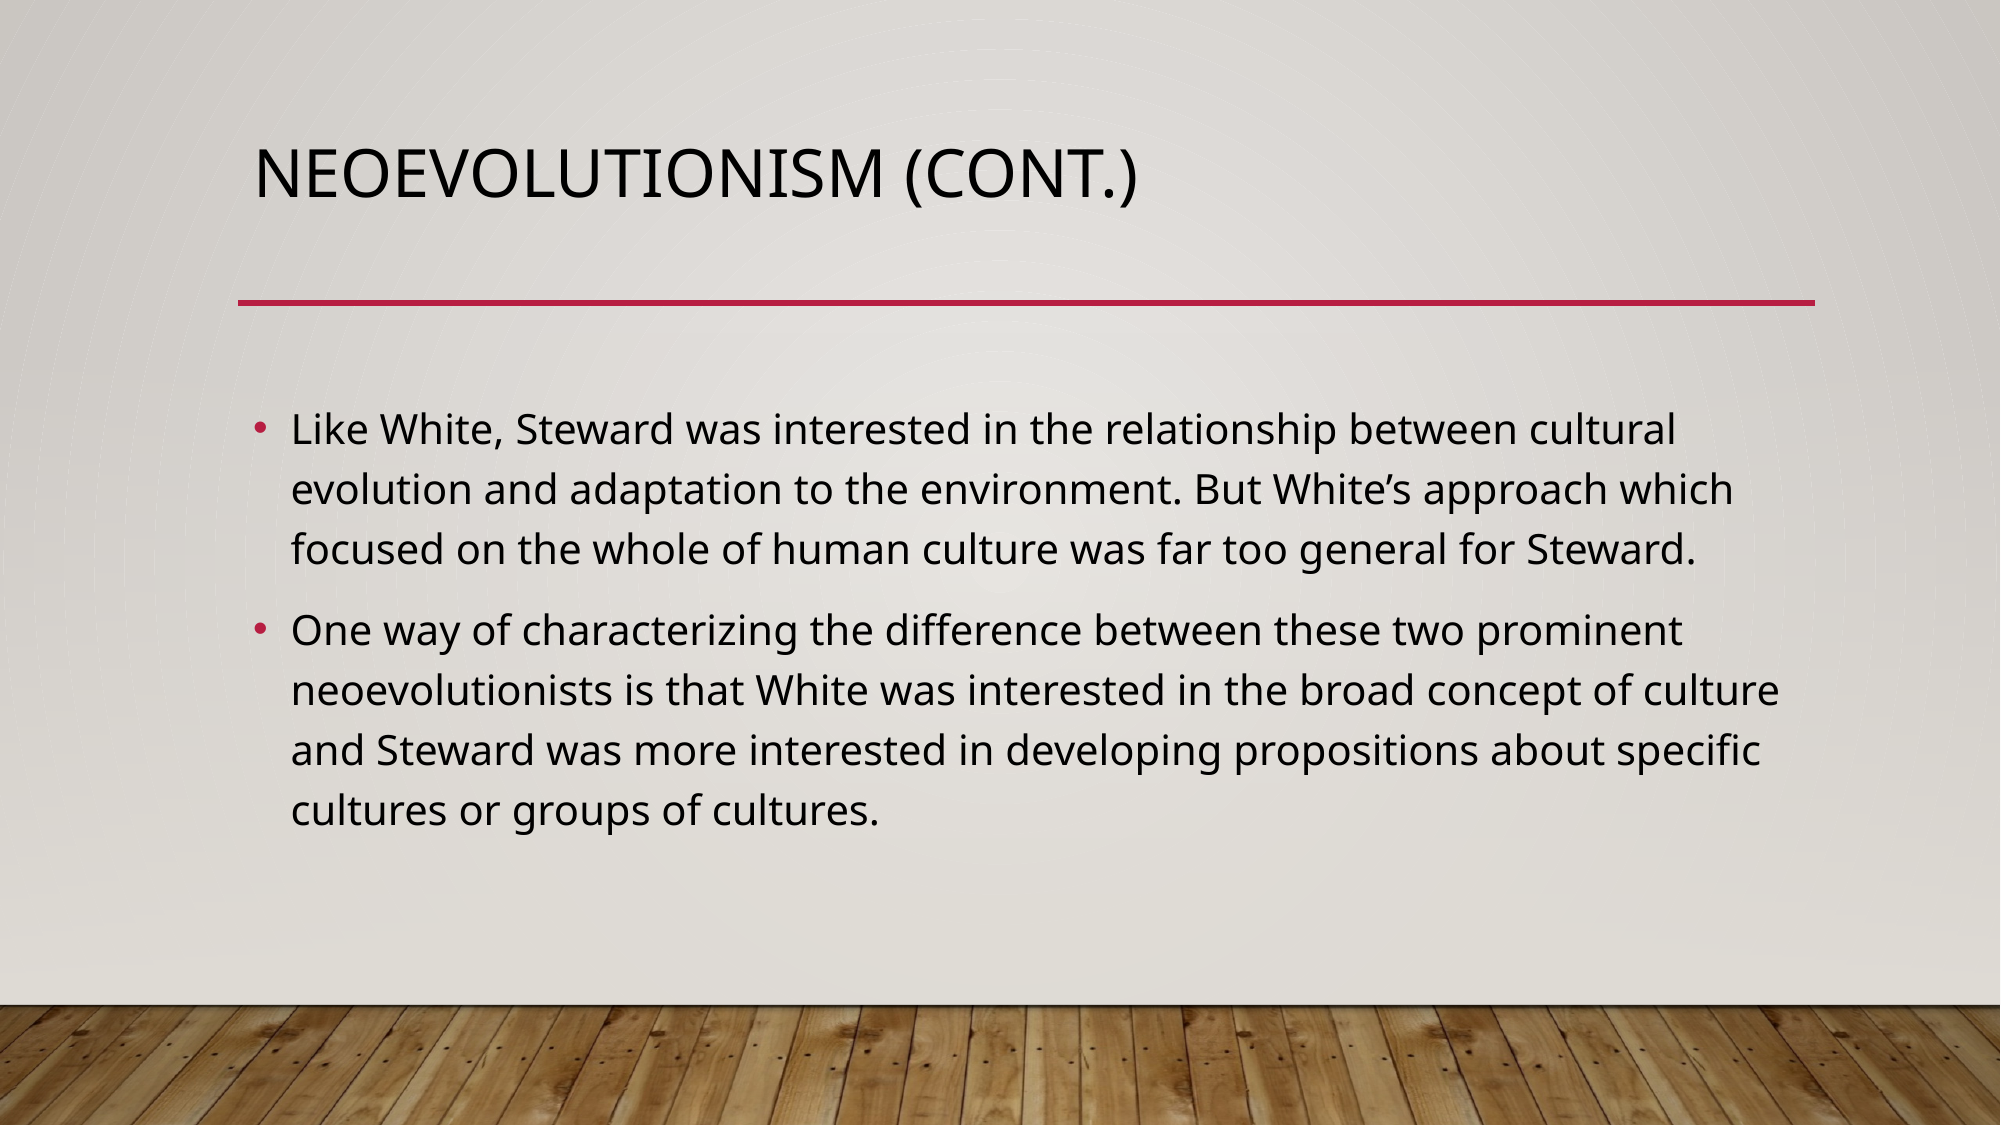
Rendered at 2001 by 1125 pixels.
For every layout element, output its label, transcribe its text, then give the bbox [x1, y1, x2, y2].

list Like White, Steward was interested in the relationship between cultural evolution and adaptation to the environment. But White’s approach which focused on the whole of human culture was far too general for Steward. One way of characterizing the difference between these two prominent neoevolutionists is that White was interested in the broad concept of culture and Steward was more interested in developing propositions about specific cultures or groups of cultures. [238, 385, 1814, 895]
picture [0, 1005, 2000, 1125]
title Neoevolutionism (cont.) [238, 131, 1814, 305]
